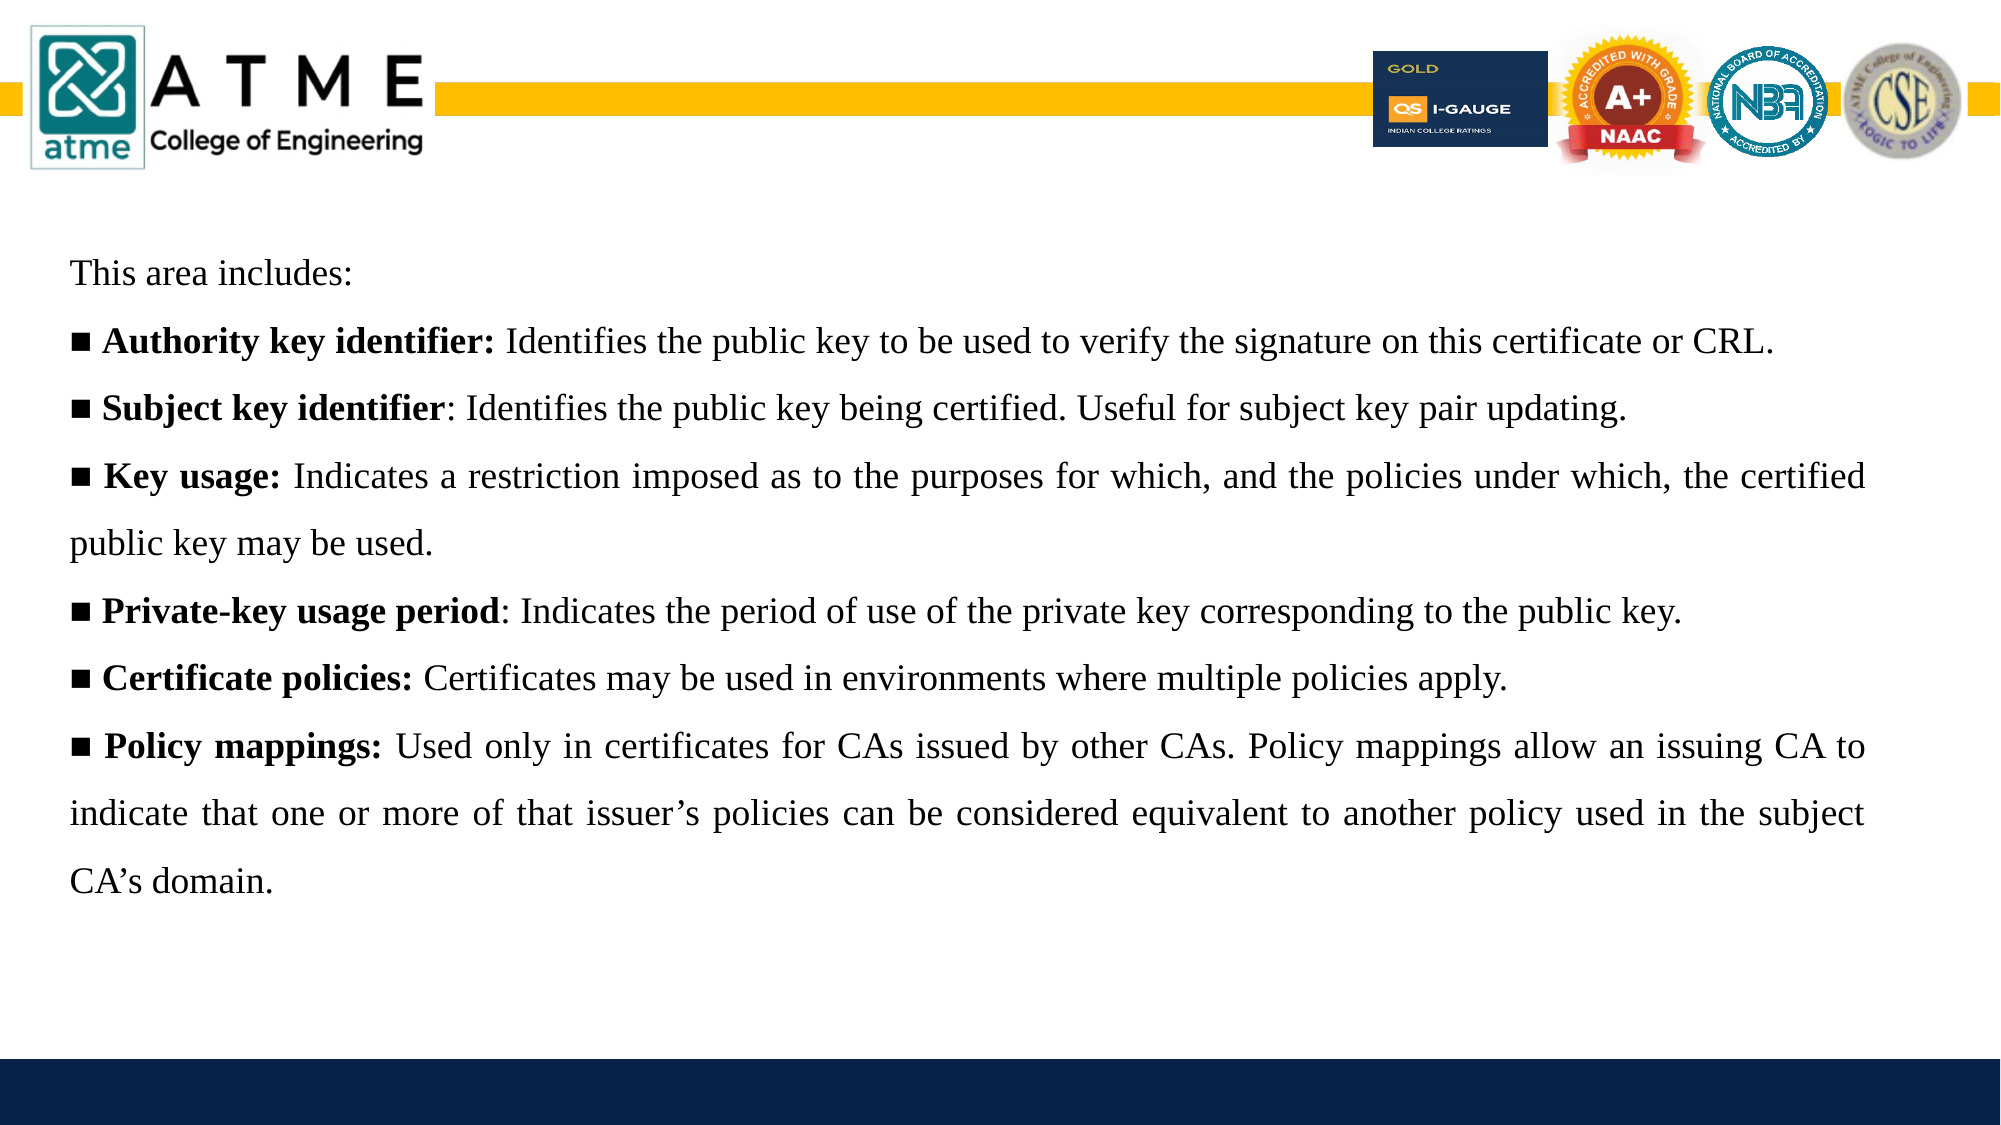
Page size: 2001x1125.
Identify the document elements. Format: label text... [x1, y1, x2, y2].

picture [0, 1059, 2001, 1125]
picture [1373, 20, 1828, 180]
picture [22, 15, 435, 178]
picture [1840, 26, 1968, 176]
text_box This area includes: ■ Authority key identifier: Identifies the public key to be used to verify the signature on this certificate or CRL. ■ Subject key identifier: Identifies the public key being certified. Useful for subject key pair updating. ■ Key usage: Indicates a restriction imposed as to the purposes for which, and the policies under which, the certified public key may be used. ■ Private-key usage period: Indicates the period of use of the private key corresponding to the public key. ■ Certificate policies: Certificates may be used in environments where multiple policies apply. ■ Policy mappings: Used only in certificates for CAs issued by other CAs. Policy mappings allow an issuing CA to indicate that one or more of that issuer’s policies can be considered equivalent to another policy used in the subject CA’s domain. [54, 218, 1883, 908]
